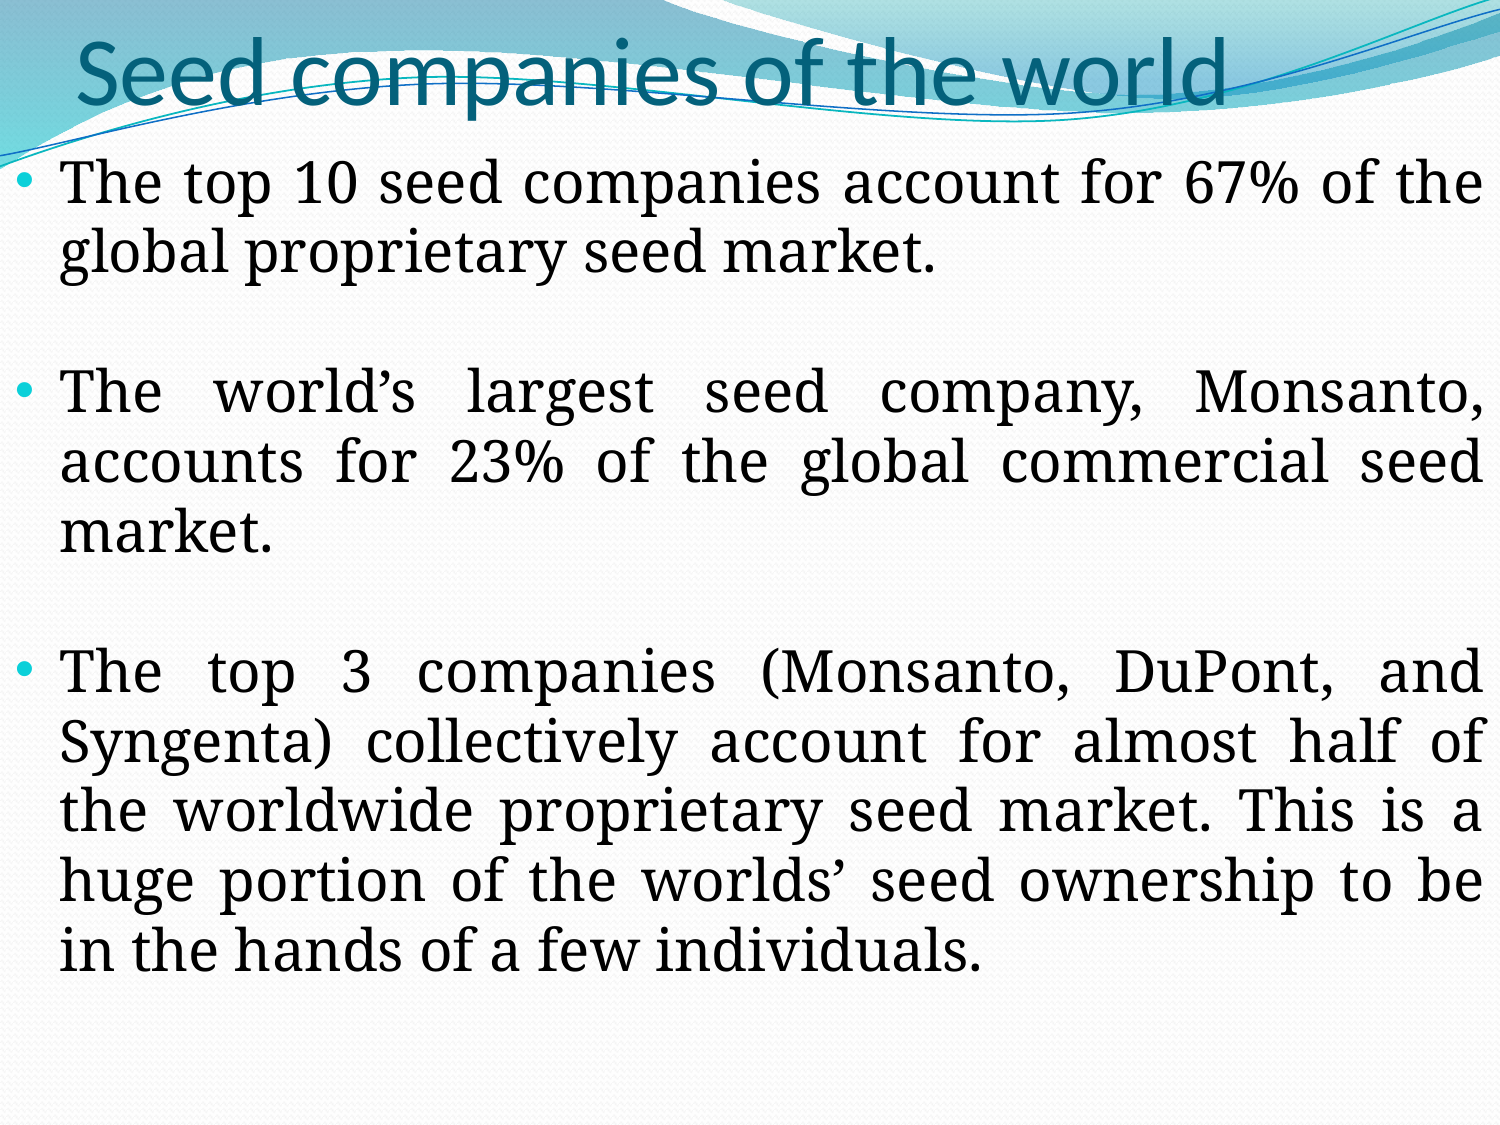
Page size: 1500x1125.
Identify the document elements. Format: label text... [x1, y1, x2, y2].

list The top 10 seed companies account for 67% of the global proprietary seed market. The world’s largest seed company, Monsanto, accounts for 23% of the global commercial seed market. The top 3 companies (Monsanto, DuPont, and Syngenta) collectively account for almost half of the worldwide proprietary seed market. This is a huge portion of the worlds’ seed ownership to be in the hands of a few individuals. [0, 137, 1500, 1125]
title Seed companies of the world [75, 0, 1422, 125]
